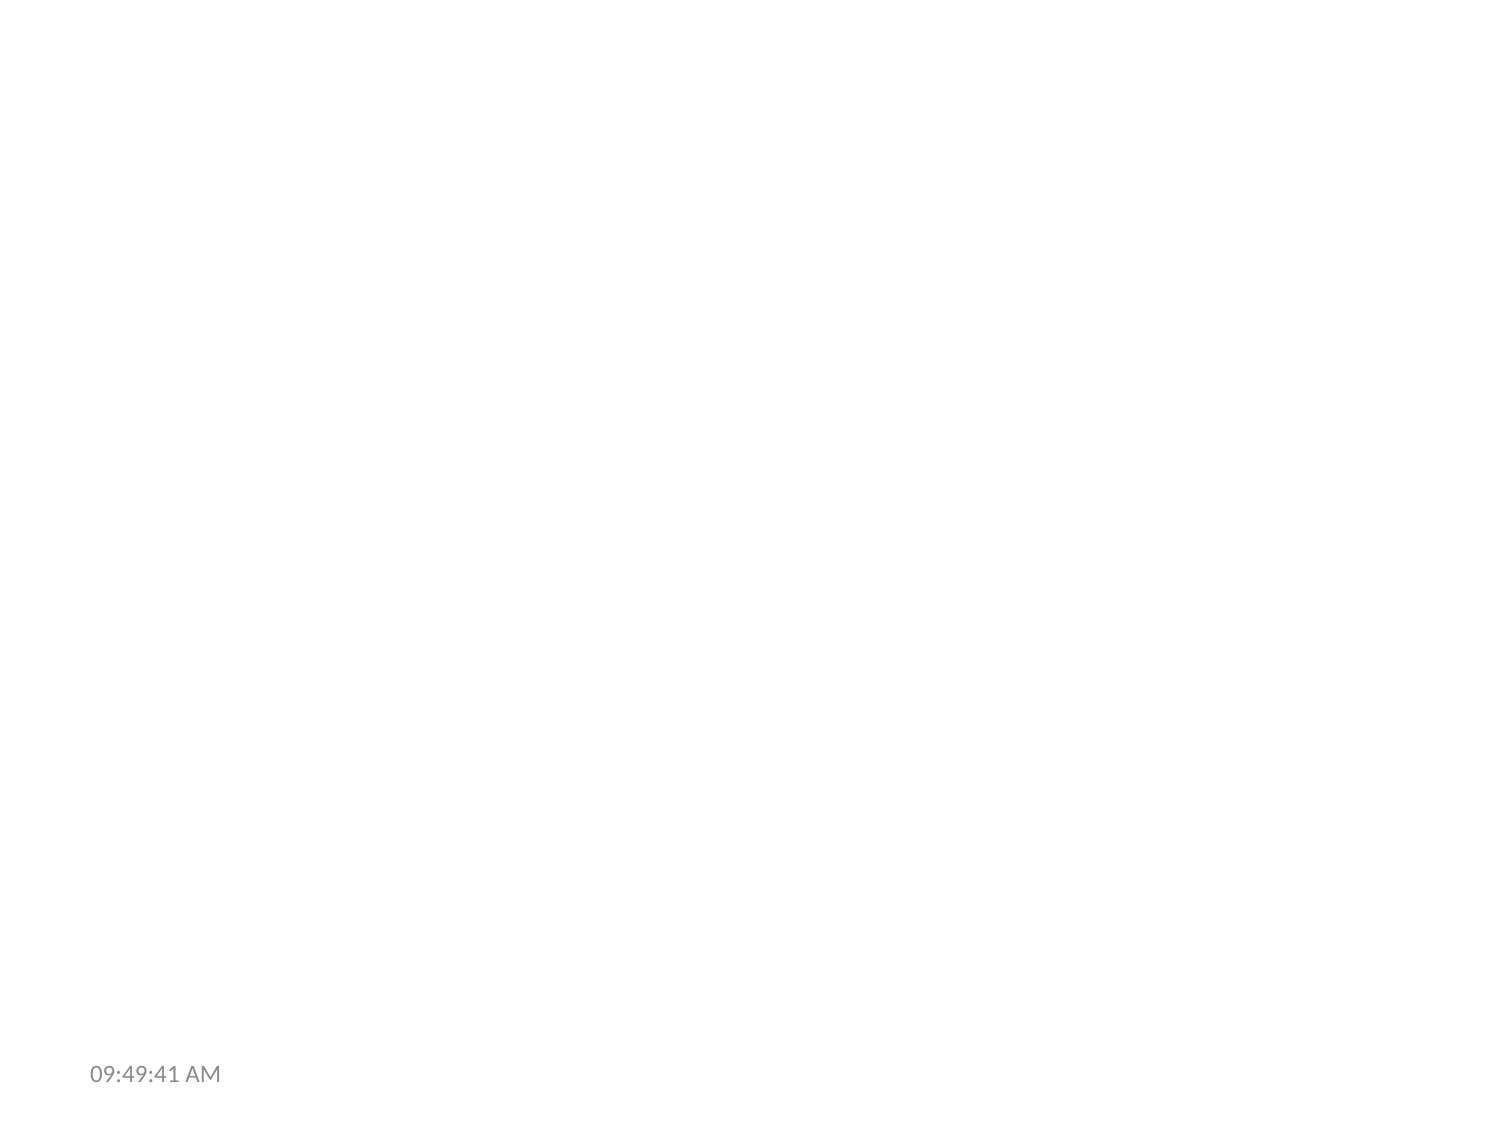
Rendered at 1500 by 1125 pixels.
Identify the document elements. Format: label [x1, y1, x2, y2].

slide_number [75, 1042, 425, 1103]
